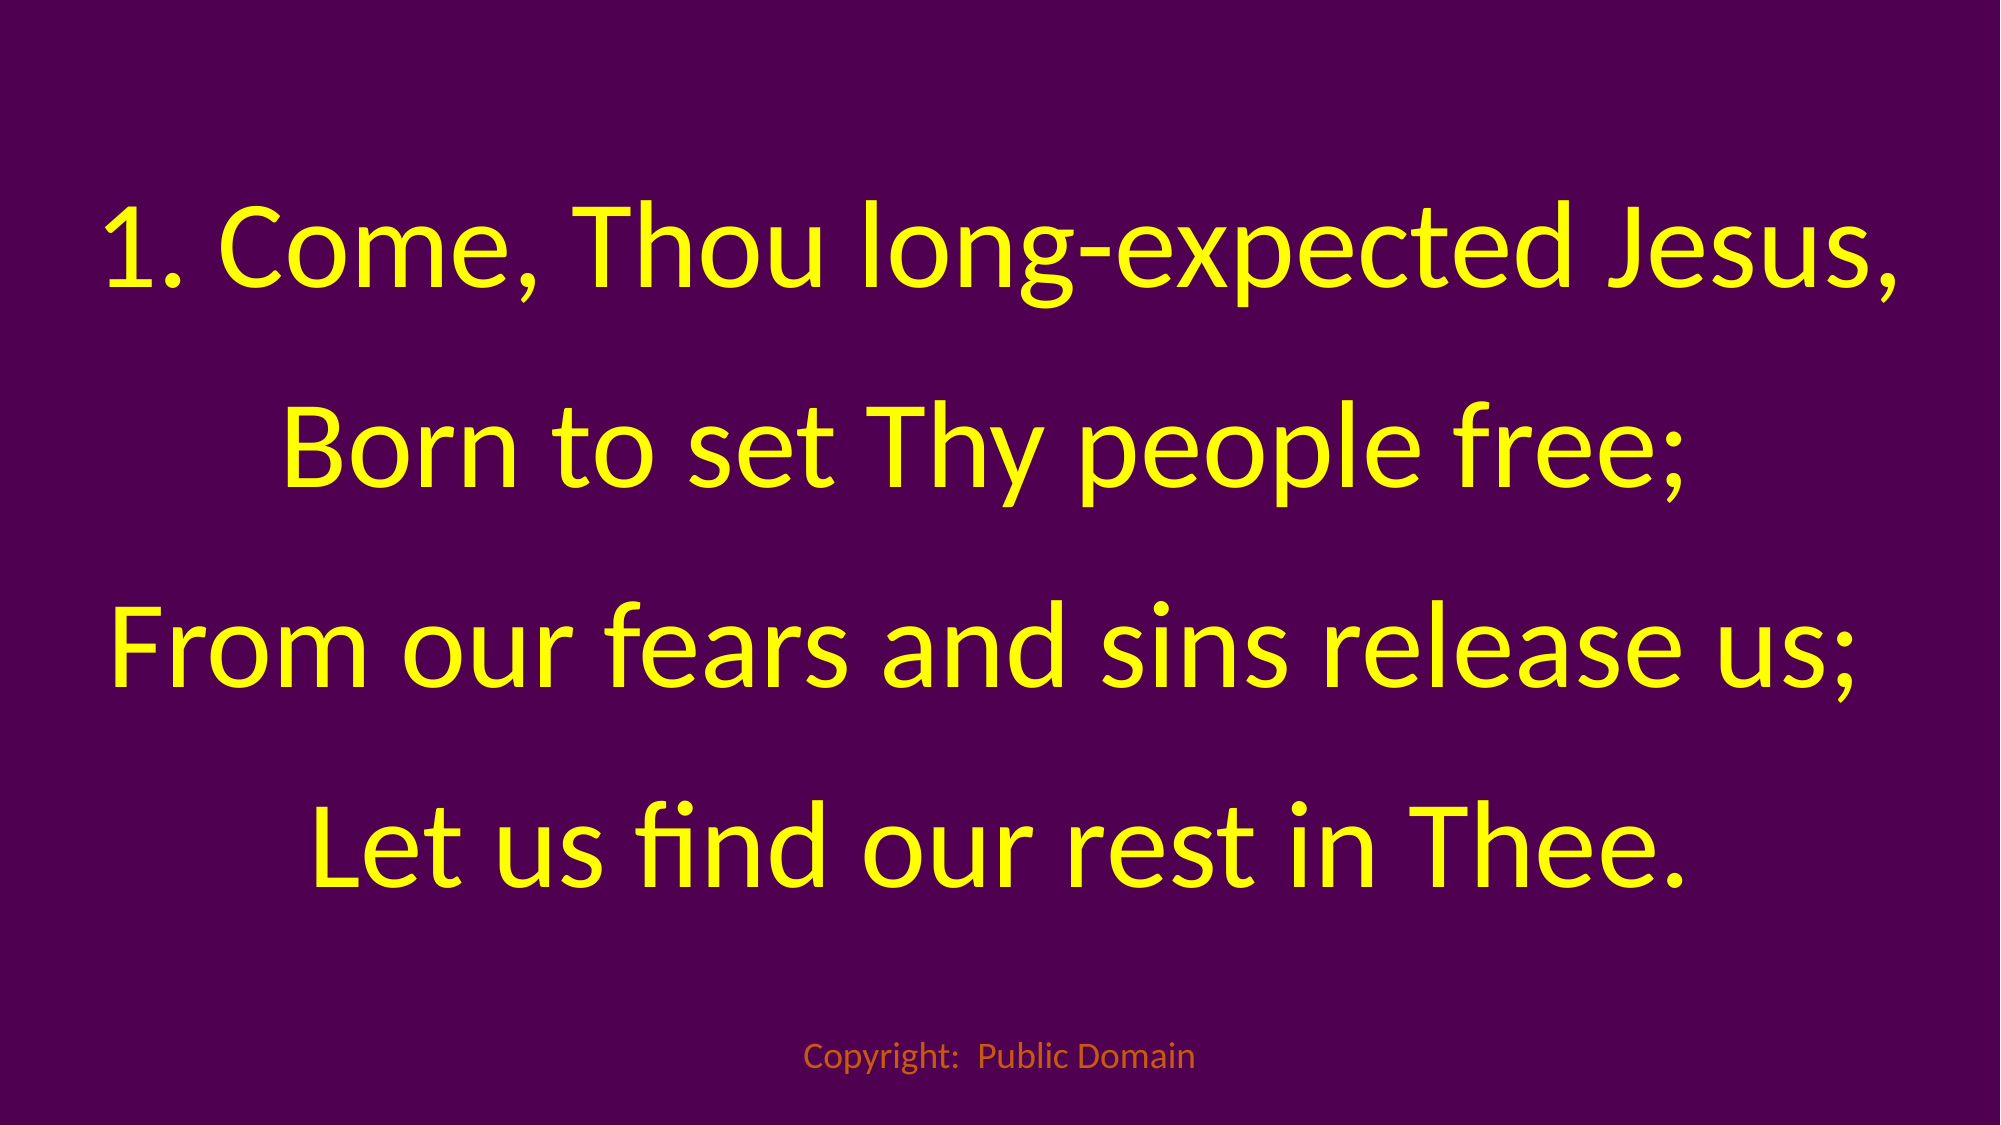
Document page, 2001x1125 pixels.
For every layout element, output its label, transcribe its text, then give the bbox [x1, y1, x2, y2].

text_box 1. Come, Thou long-expected Jesus, Born to set Thy people free; From our fears and sins release us; Let us find our rest in Thee. [0, 154, 2000, 920]
text_box Copyright: Public Domain [26, 1023, 1973, 1083]
